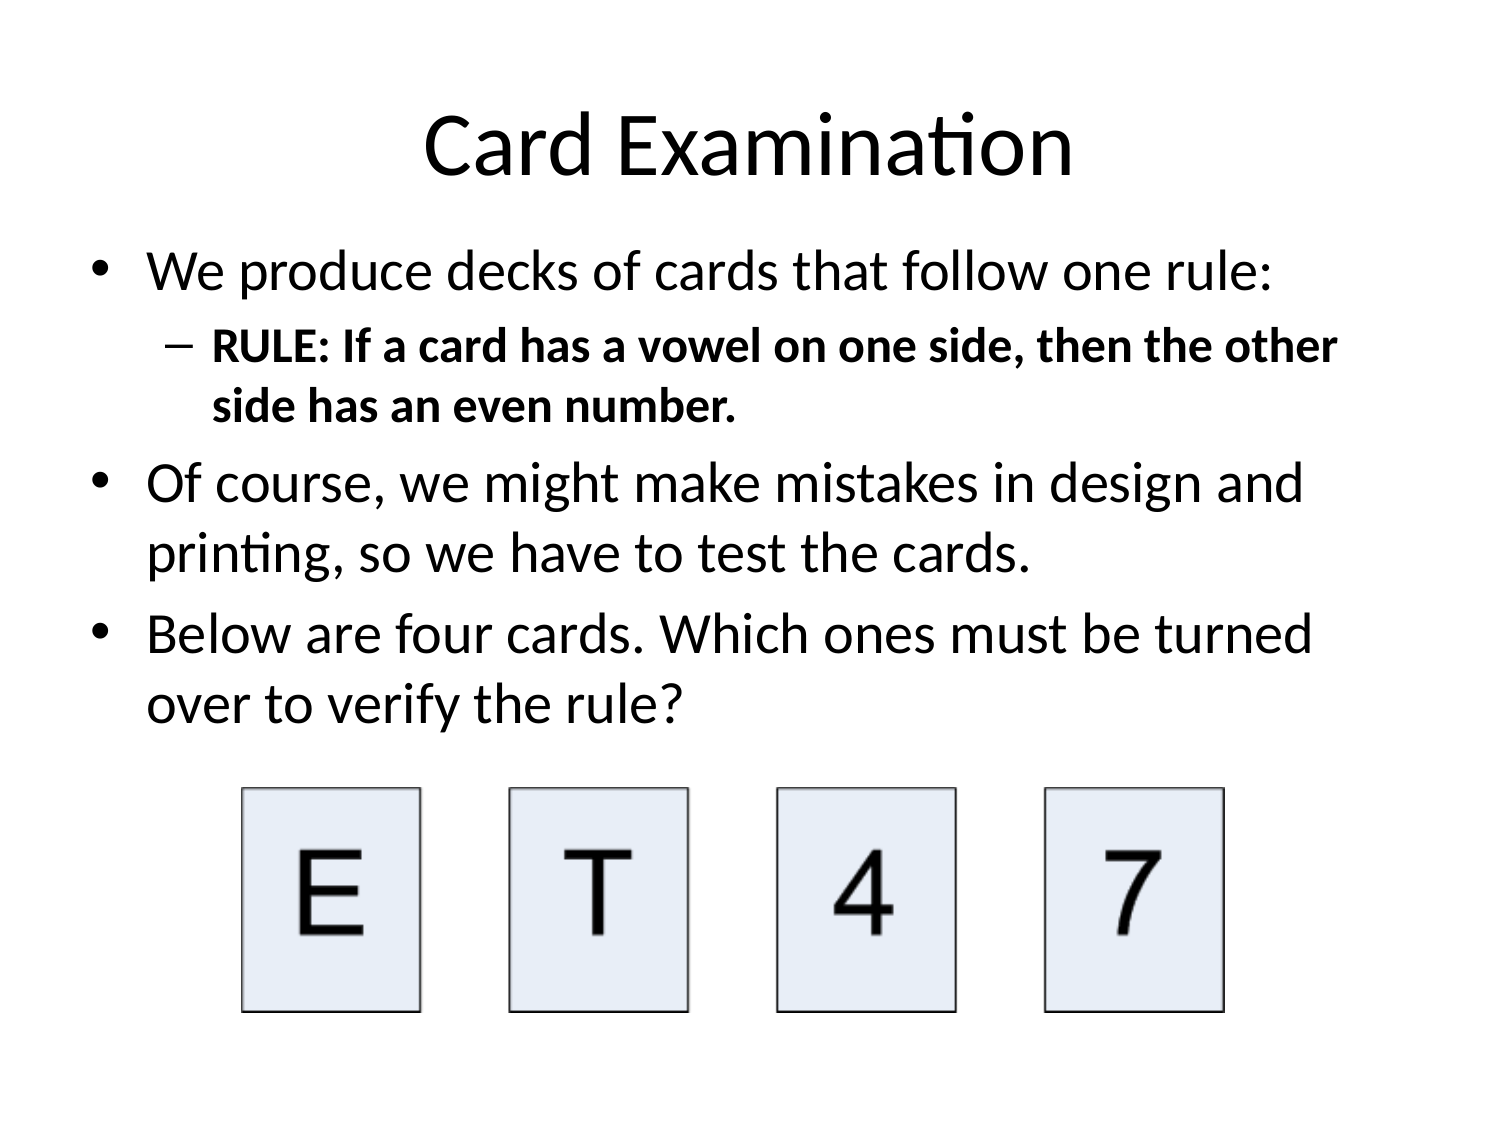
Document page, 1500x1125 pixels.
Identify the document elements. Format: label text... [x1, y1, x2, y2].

list We produce decks of cards that follow one rule: RULE: If a card has a vowel on one side, then the other side has an even number. Of course, we might make mistakes in design and printing, so we have to test the cards. Below are four cards. Which ones must be turned over to verify the rule? [75, 224, 1425, 800]
picture [241, 787, 1226, 1013]
title Card Examination [75, 45, 1425, 224]
